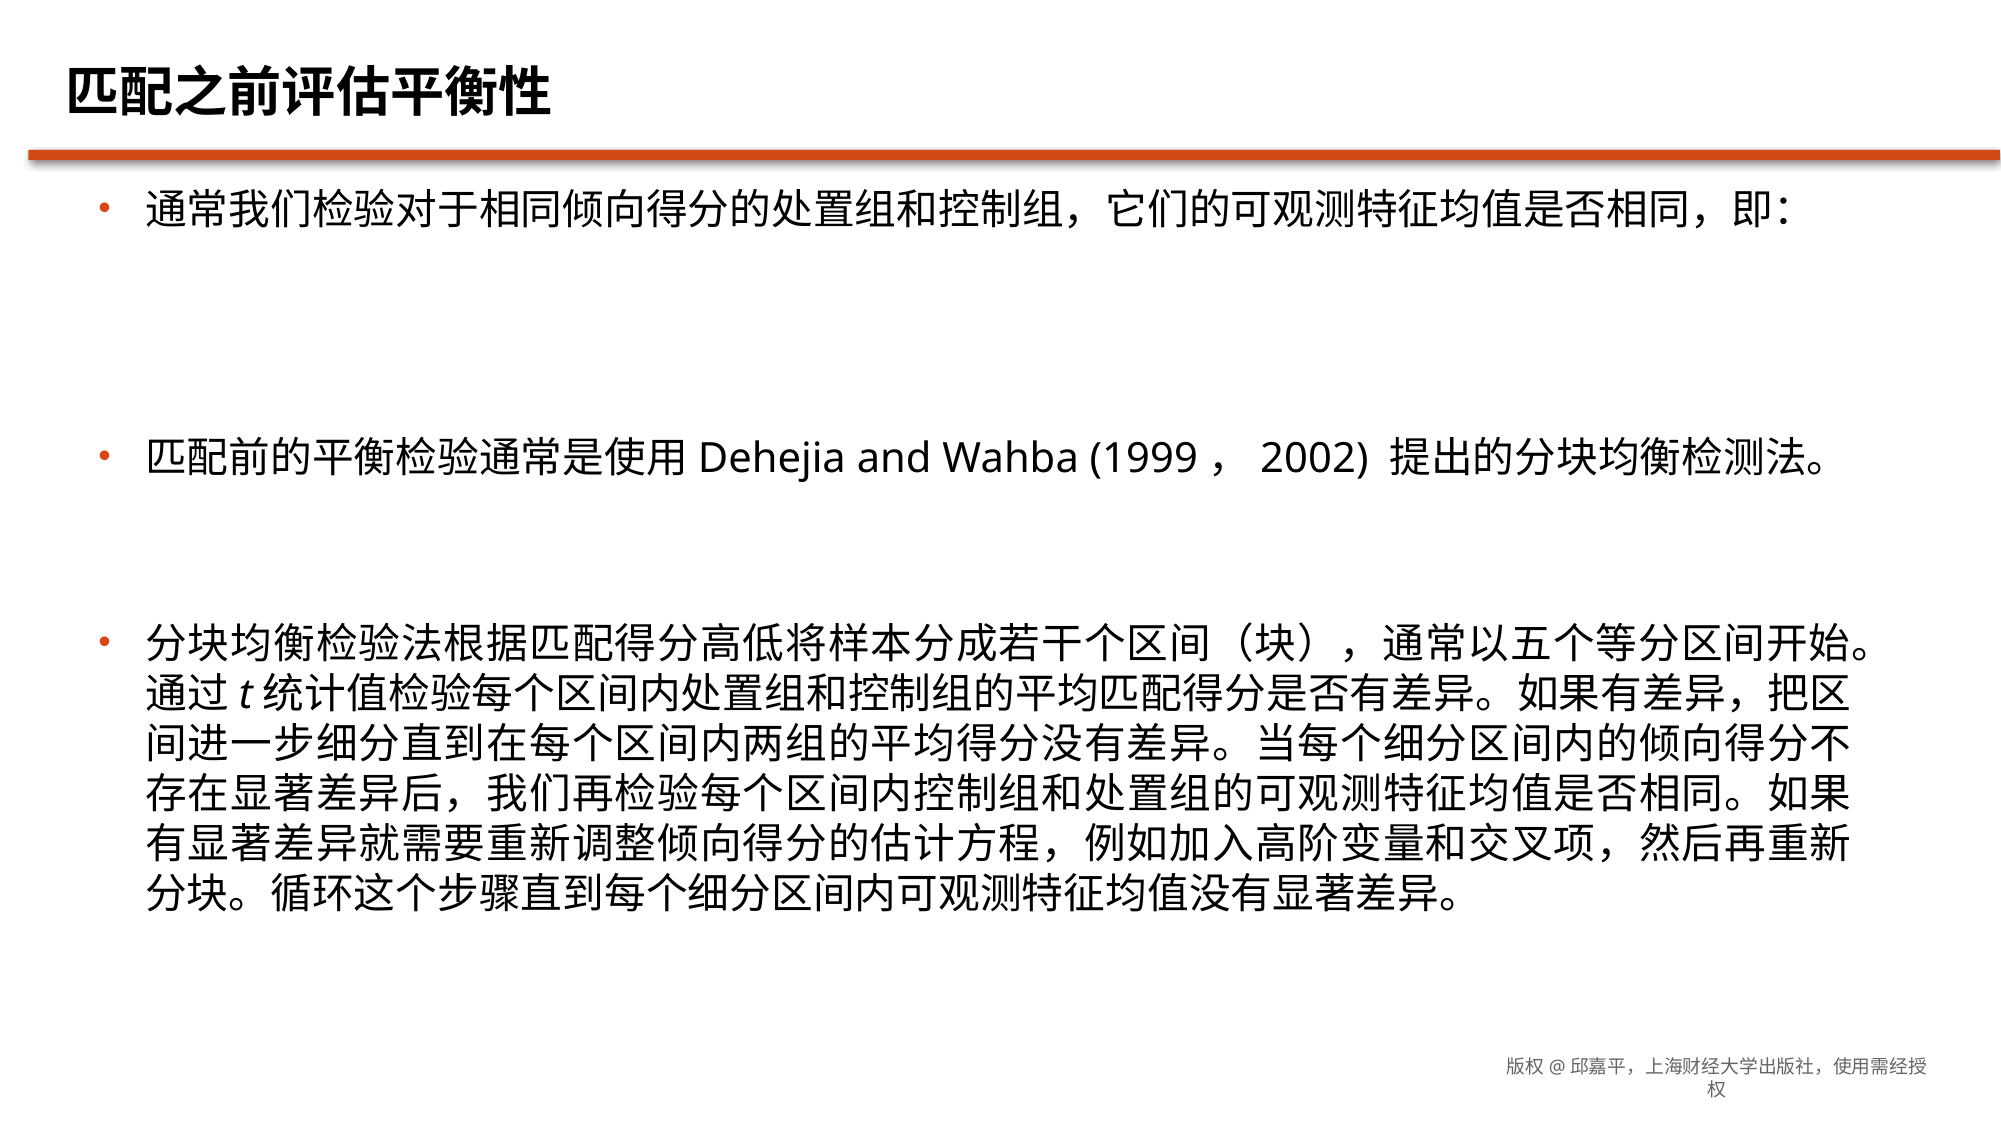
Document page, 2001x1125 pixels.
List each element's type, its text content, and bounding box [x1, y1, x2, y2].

footer 版权@邱嘉平，上海财经大学出版社，使用需经授权 [1483, 1046, 1950, 1109]
title 匹配之前评估平衡性 [50, 50, 1825, 138]
